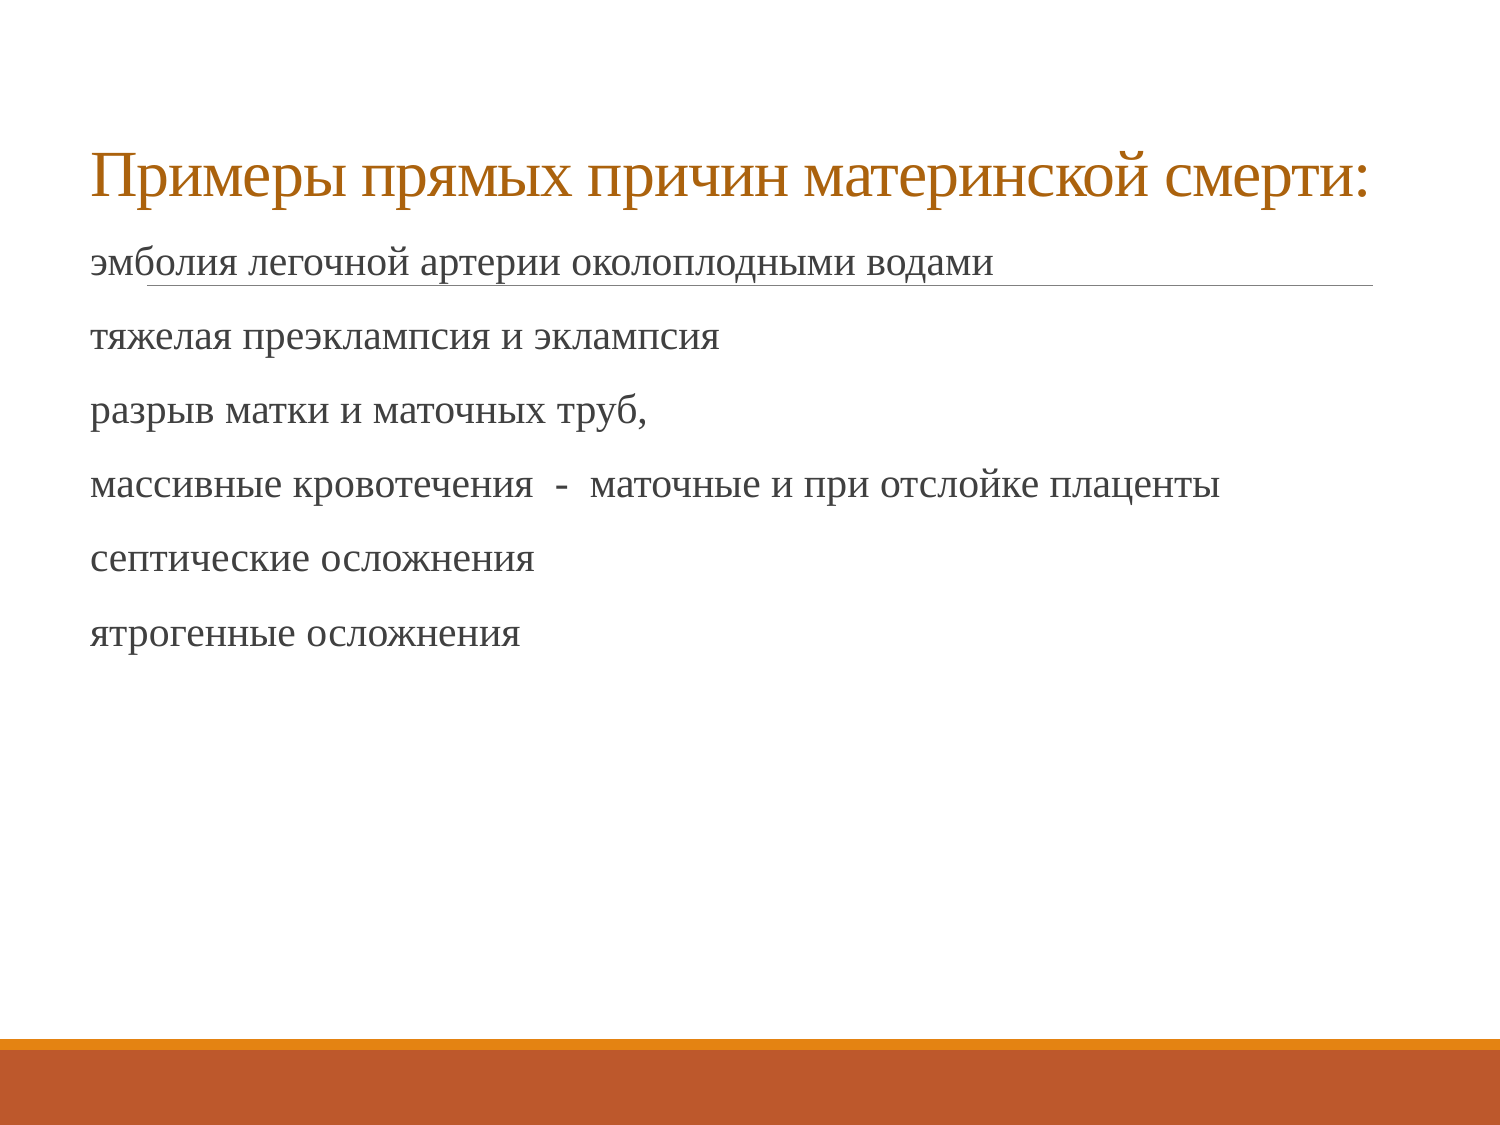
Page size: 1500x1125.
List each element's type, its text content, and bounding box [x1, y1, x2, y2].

title Примеры прямых причин материнской смерти: [75, 78, 1425, 218]
list эмболия легочной артерии околоплодными водами тяжелая преэклампсия и эклампсия разрыв матки и маточных труб, массивные кровотечения - маточные и при отслойке плаценты септические осложнения ятрогенные осложнения [75, 231, 1425, 1083]
